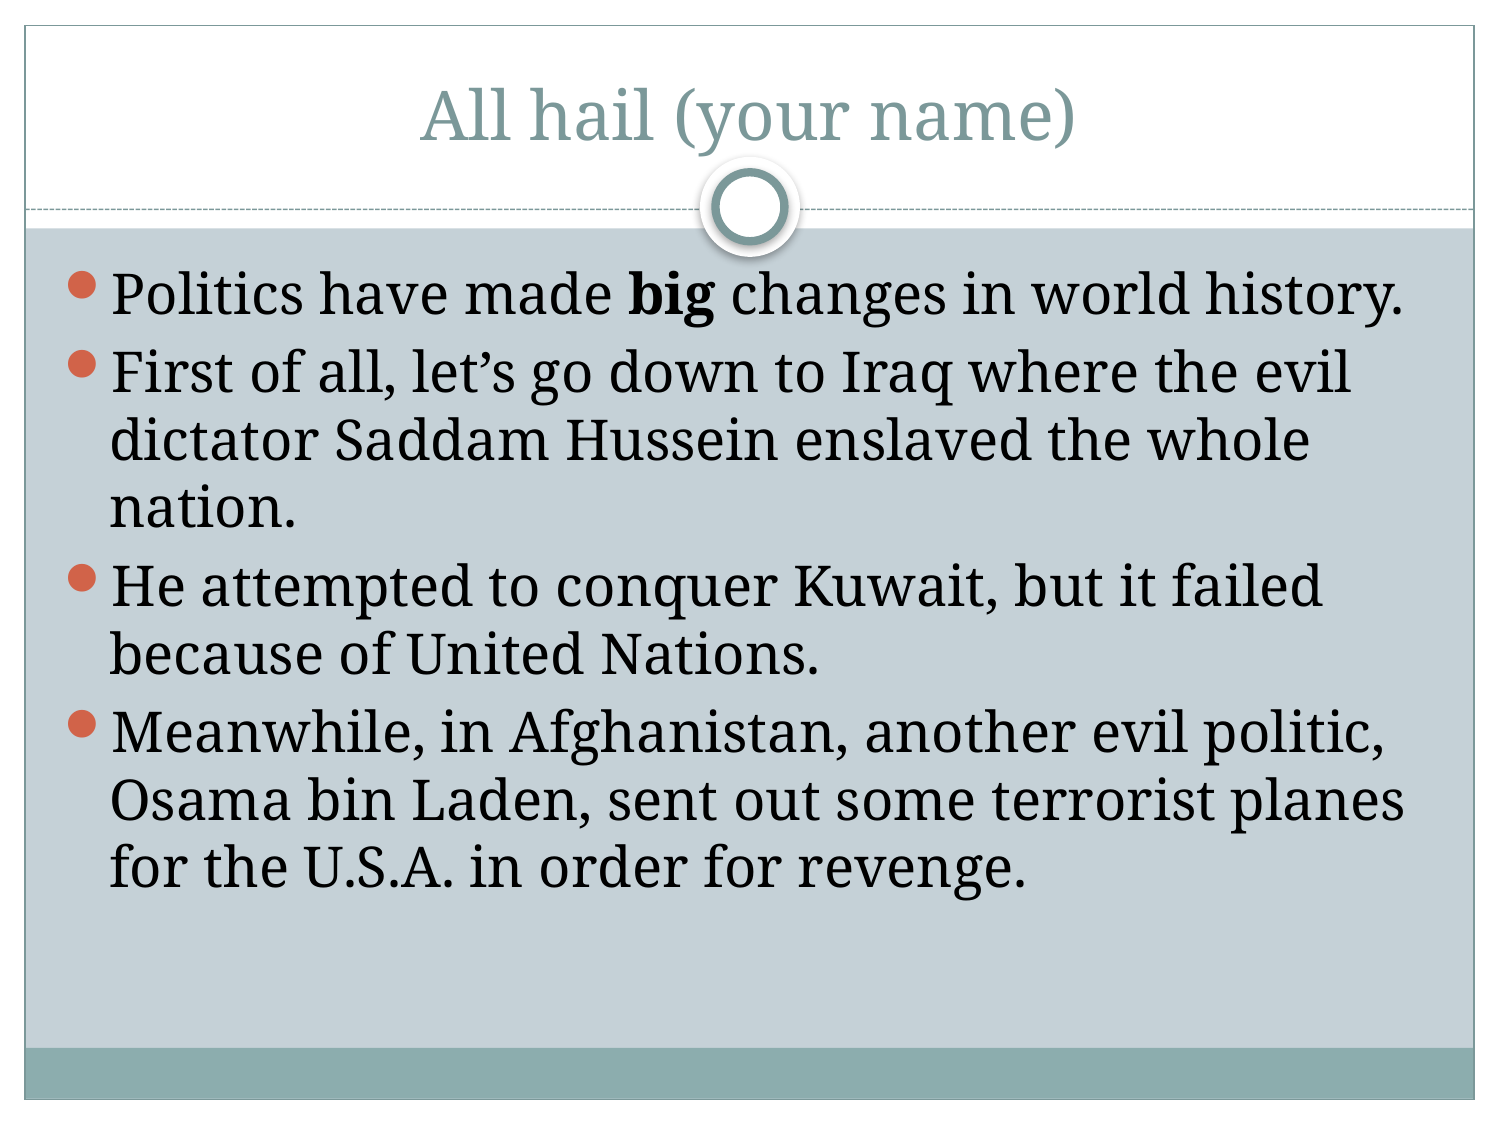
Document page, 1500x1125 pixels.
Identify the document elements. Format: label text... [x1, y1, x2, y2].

title All hail (your name) [49, 37, 1450, 162]
list Politics have made big changes in world history. First of all, let’s go down to Iraq where the evil dictator Saddam Hussein enslaved the whole nation. He attempted to conquer Kuwait, but it failed because of United Nations. Meanwhile, in Afghanistan, another evil politic, Osama bin Laden, sent out some terrorist planes for the U.S.A. in order for revenge. [49, 250, 1445, 1001]
